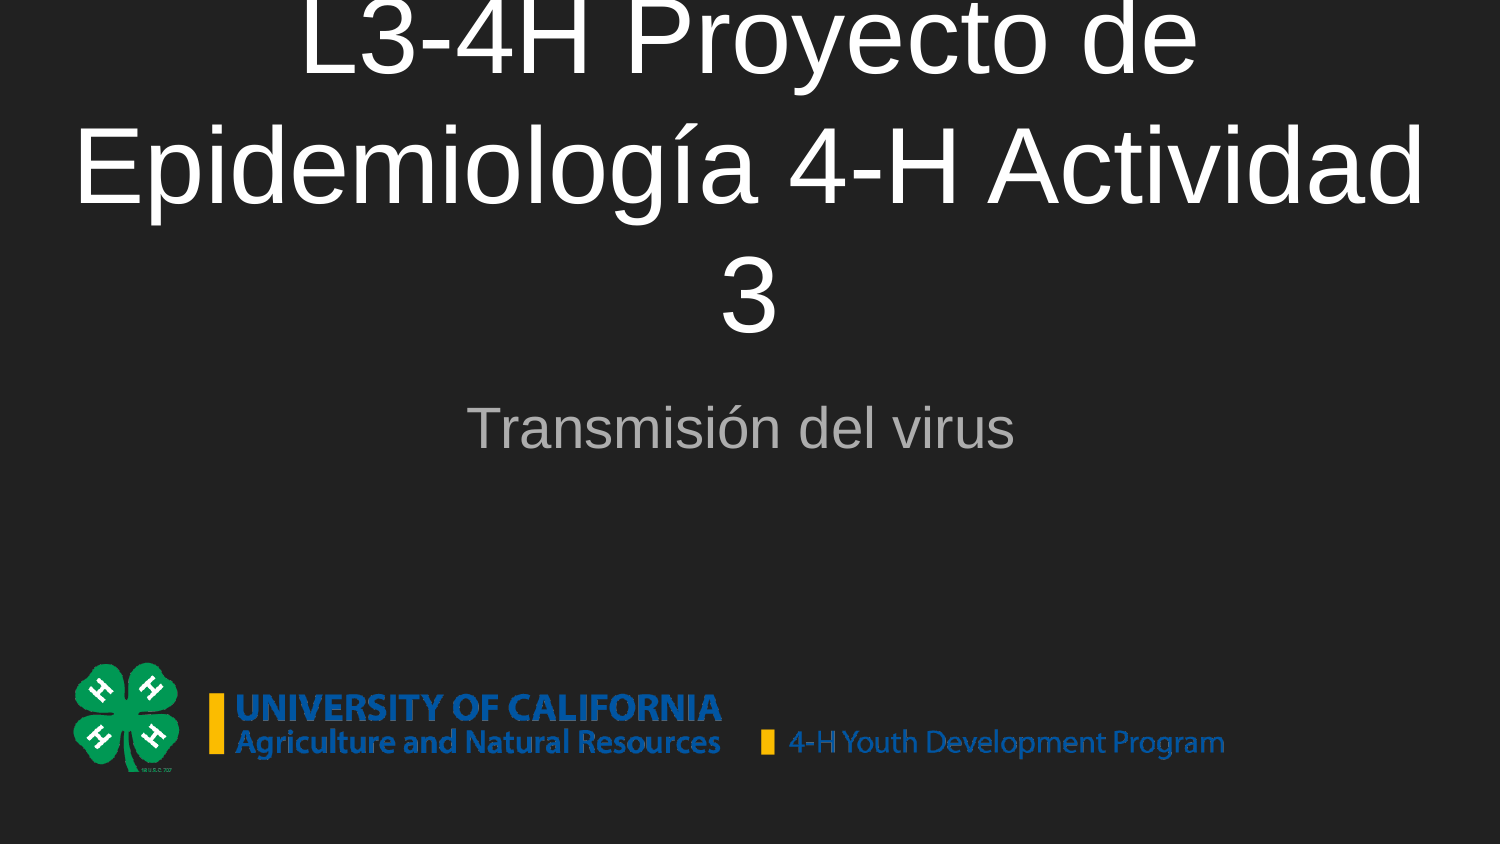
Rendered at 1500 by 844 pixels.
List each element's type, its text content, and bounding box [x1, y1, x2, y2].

picture [37, 619, 1269, 820]
subtitle Transmisión del virus [51, 375, 1449, 630]
title L3-4H Proyecto de Epidemiología 4-H Actividad 3 [51, 32, 1449, 370]
